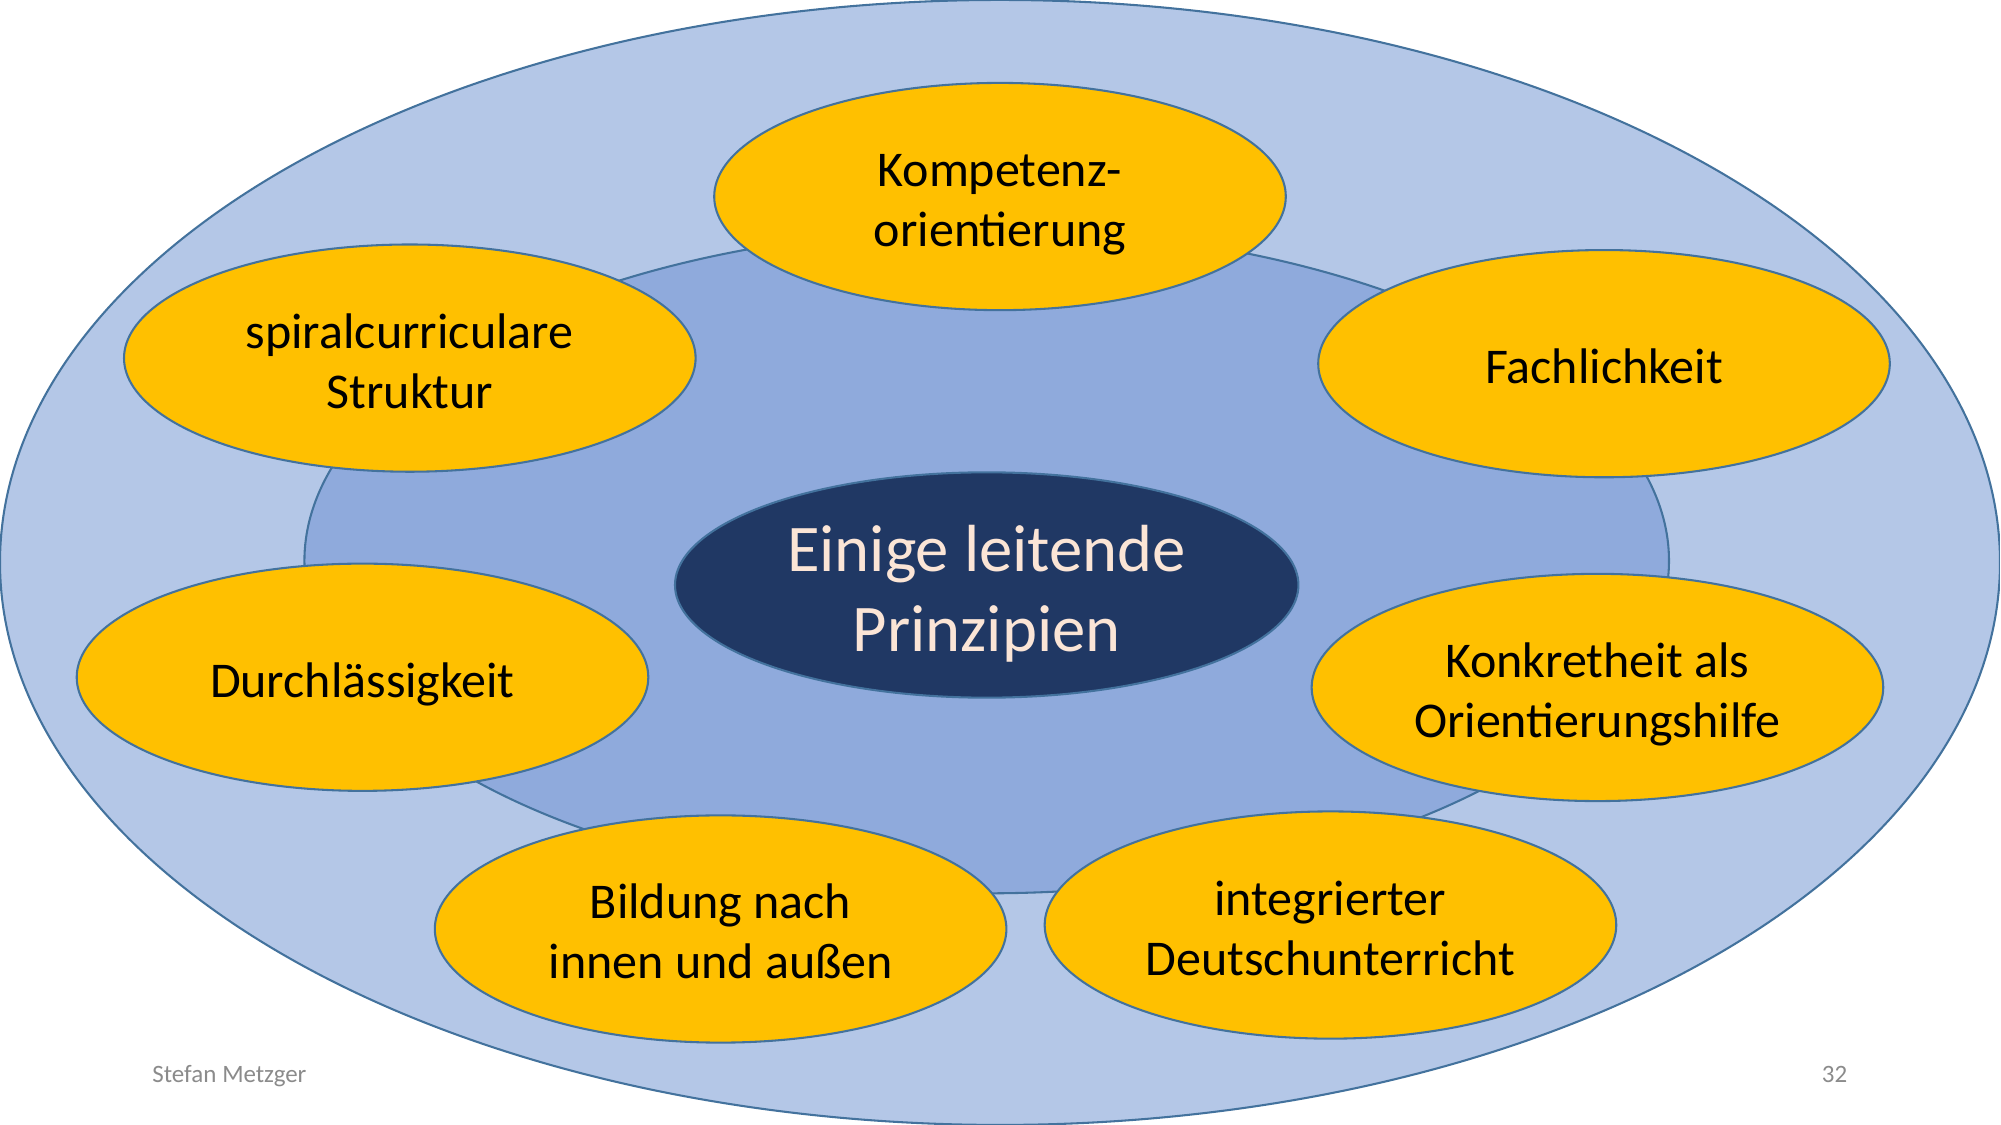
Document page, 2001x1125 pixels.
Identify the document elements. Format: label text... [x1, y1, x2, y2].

text_box integrierter Deutschunterricht [1043, 810, 1618, 1040]
slide_number Stefan Metzger [137, 1042, 588, 1103]
text_box Fachlichkeit [1317, 249, 1891, 479]
text_box Bildung nach innen und außen [433, 814, 1008, 1044]
text_box [0, 0, 2000, 1125]
text_box Einige leitende Prinzipien [673, 471, 1300, 699]
text_box Durchlässigkeit [75, 562, 650, 792]
text_box Kompetenz-orientierung [713, 81, 1287, 312]
text_box Konkretheit als Orientierungshilfe [1310, 572, 1885, 803]
text_box spiralcurriculare Struktur [122, 243, 697, 473]
slide_number 32 [1412, 1042, 1863, 1103]
text_box [303, 249, 1671, 895]
